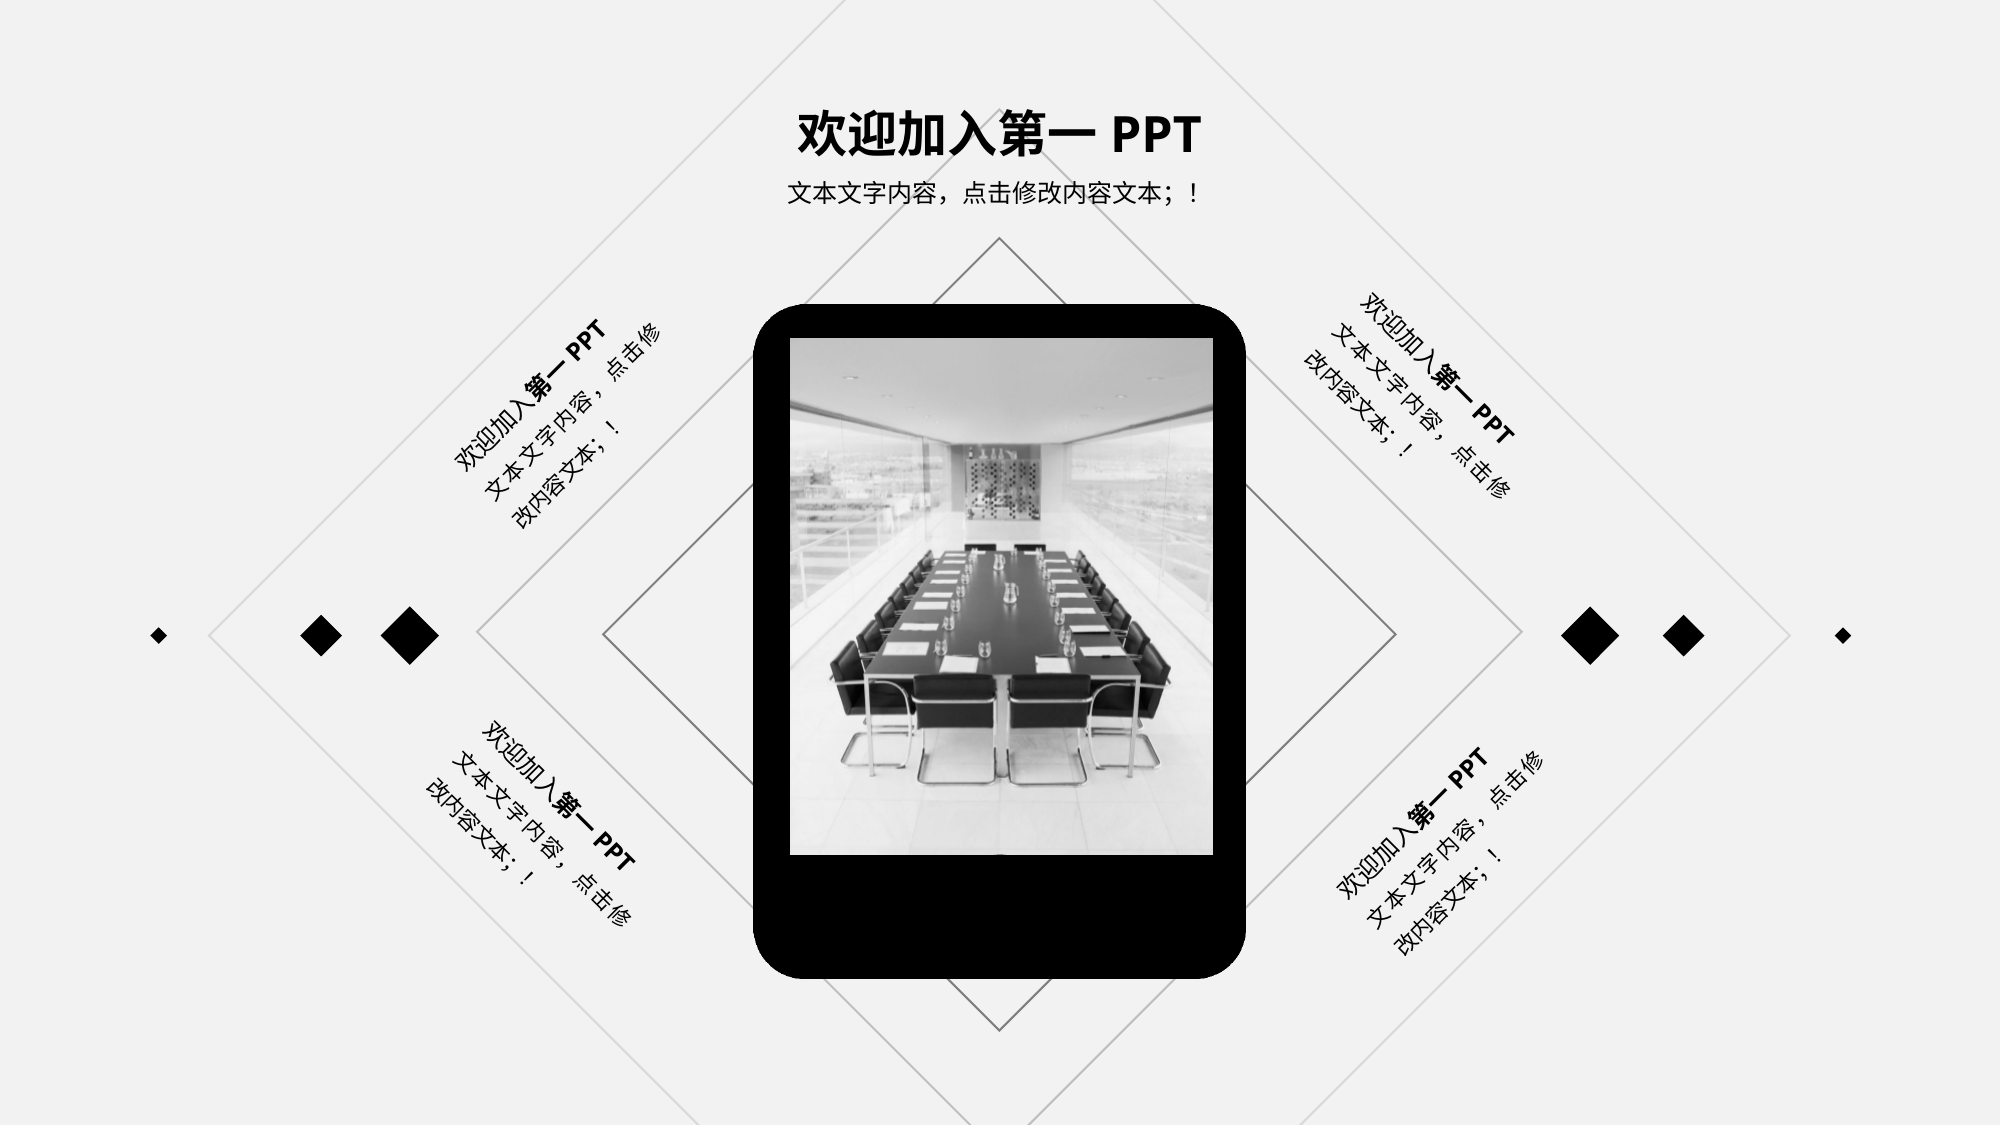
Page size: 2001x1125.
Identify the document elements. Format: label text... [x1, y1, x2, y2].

text_box 欢迎加入第一PPT 文本文字内容，点击修改内容文本；！ [406, 688, 694, 977]
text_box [753, 304, 1246, 979]
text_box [152, 614, 431, 657]
text_box 欢迎加入第一PPT 文本文字内容，点击修改内容文本；！ [1304, 688, 1593, 977]
text_box [778, 0, 1221, 65]
text_box [228, 215, 1770, 1125]
text_box 欢迎加入第一PPT 文本文字内容，点击修改内容文本；！ [422, 260, 710, 549]
text_box 欢迎加入第一PPT 文本文字内容，点击修改内容文本；！ [1285, 260, 1573, 549]
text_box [1569, 614, 1849, 657]
text_box 欢迎加入第一PPT 文本文字内容，点击修改内容文本；！ [497, 65, 1503, 215]
